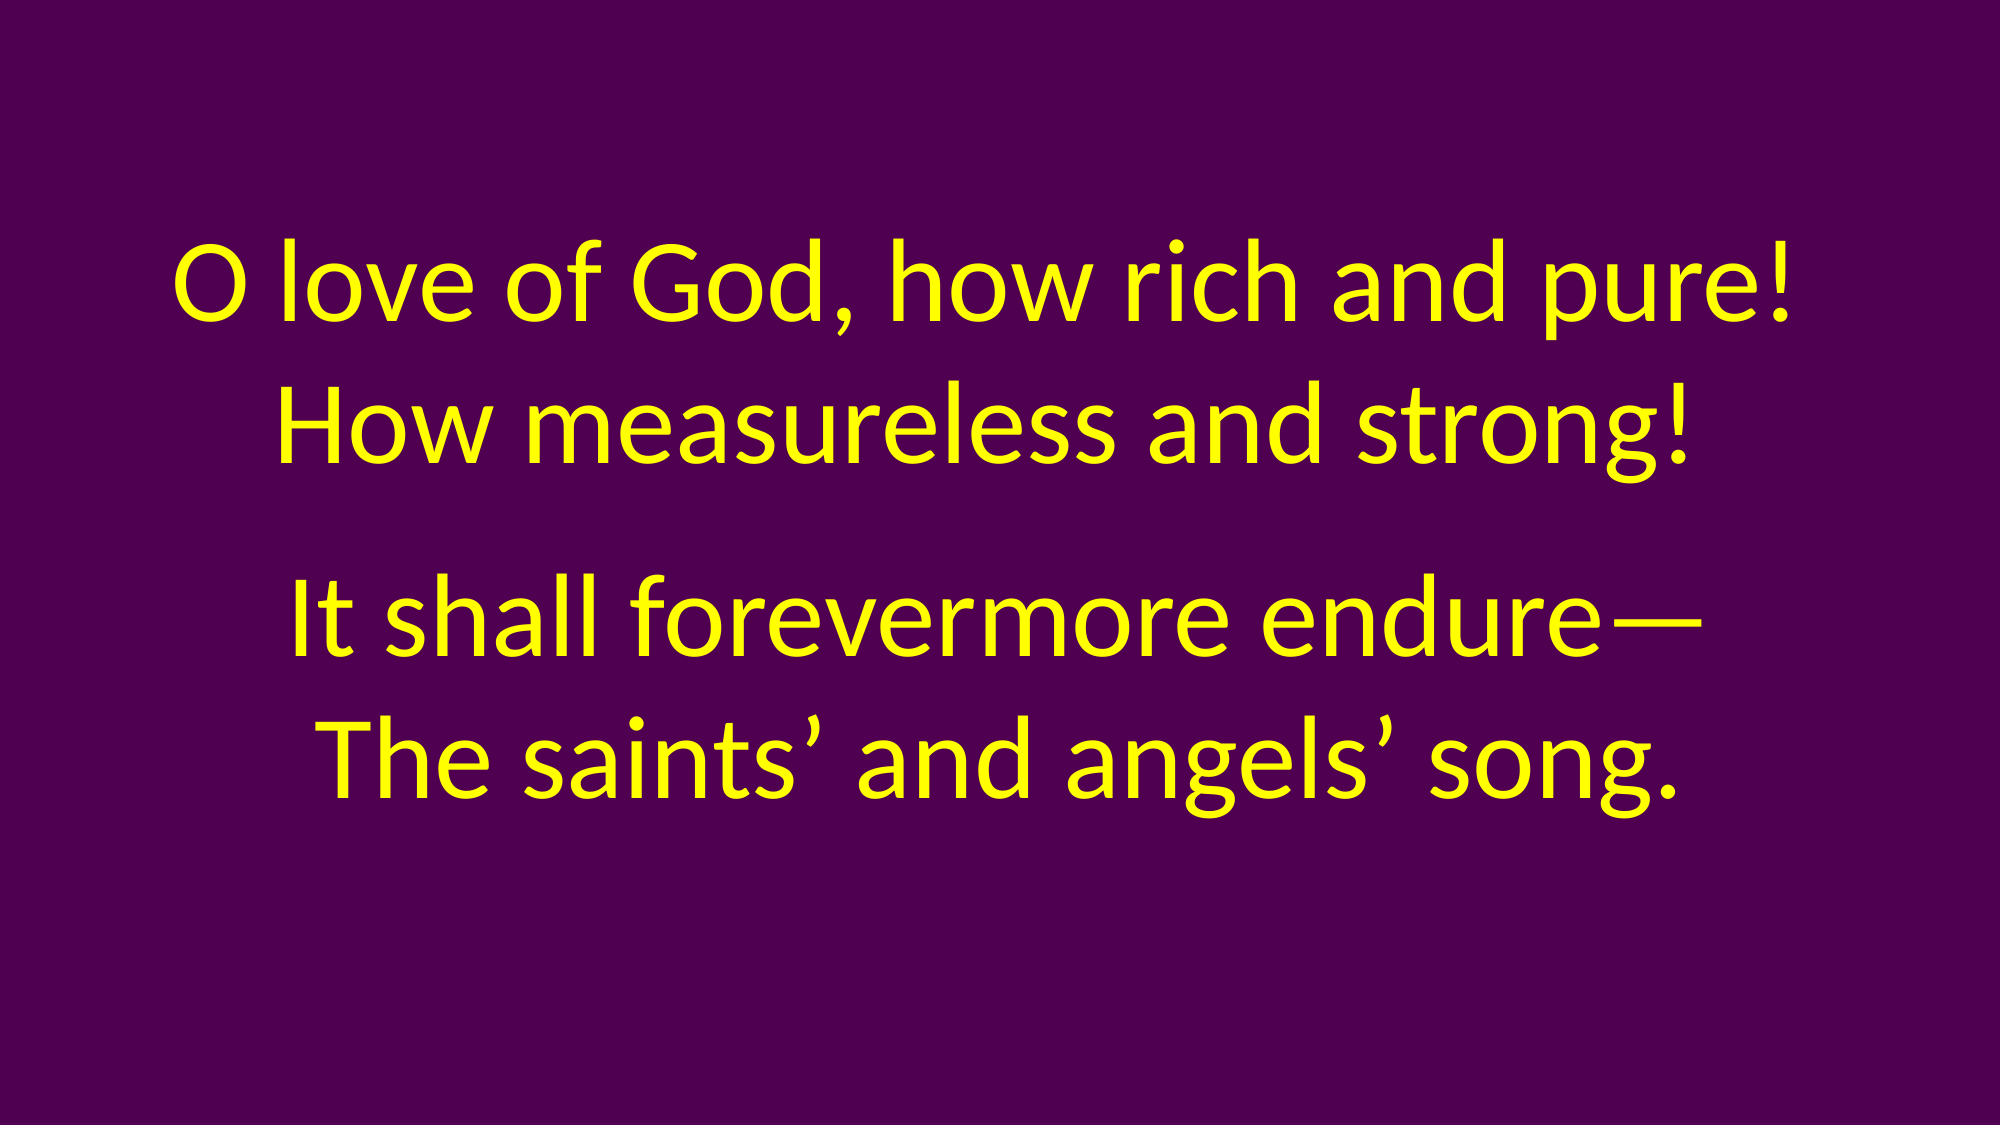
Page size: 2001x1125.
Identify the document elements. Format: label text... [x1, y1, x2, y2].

text_box O love of God, how rich and pure! How measureless and strong! It shall forevermore endure— The saints’ and angels’ song. [0, 195, 2000, 830]
